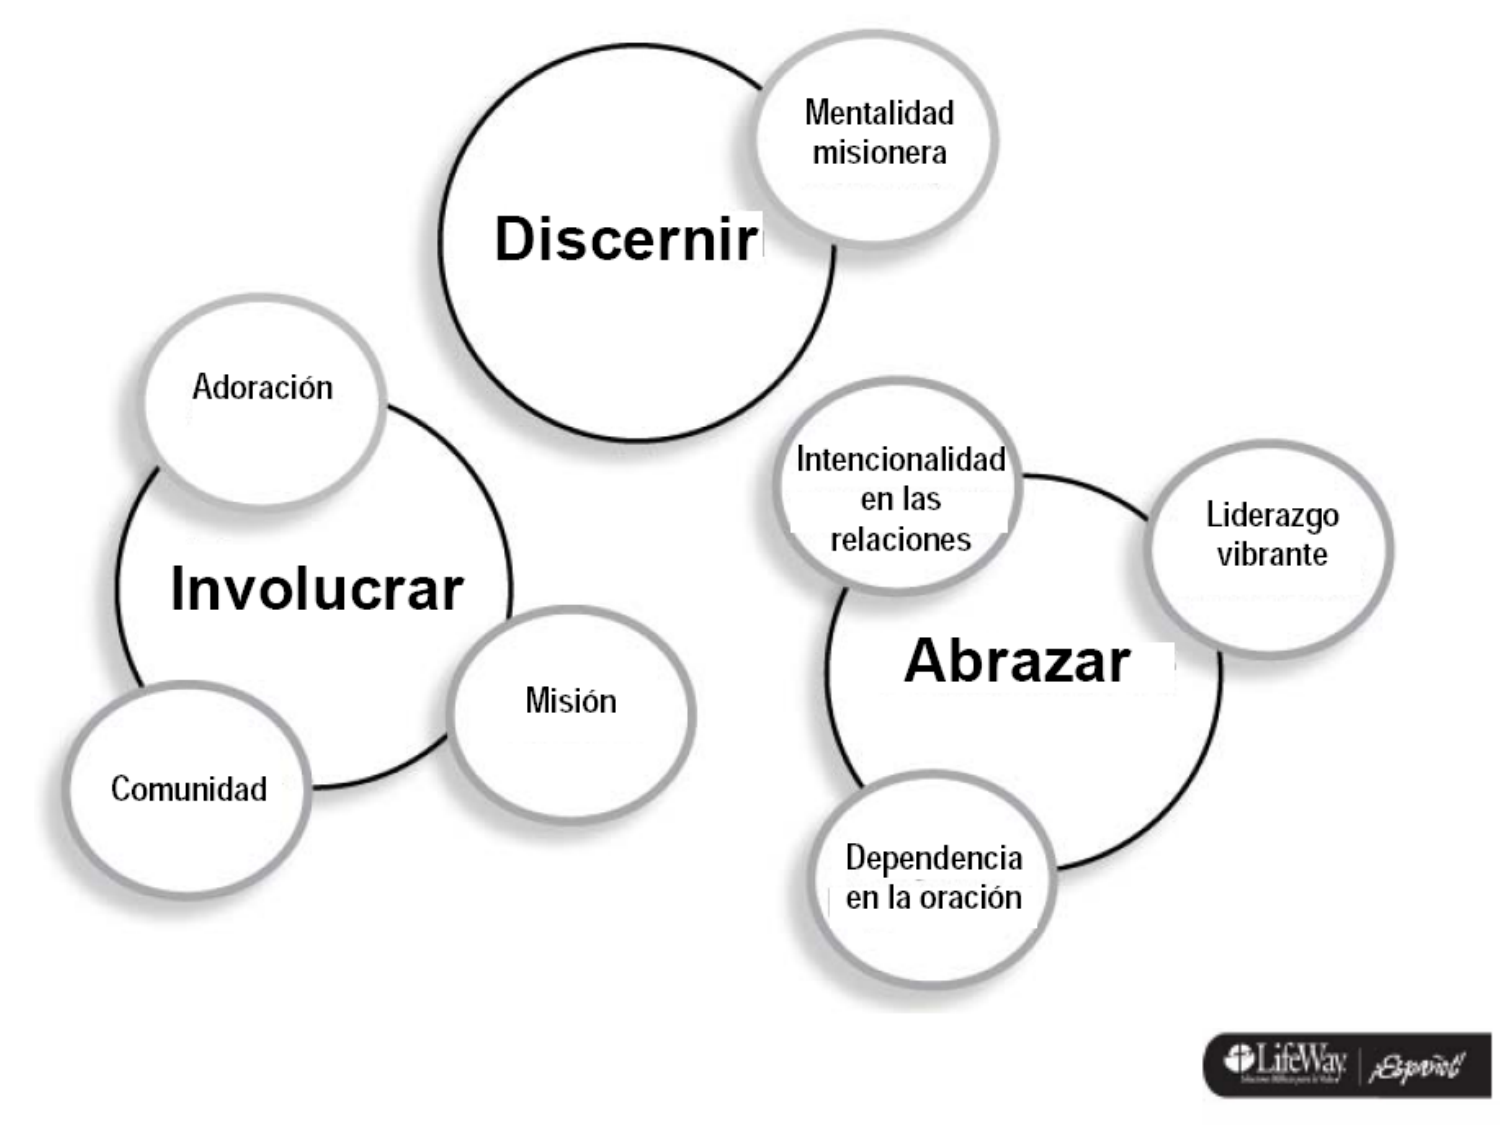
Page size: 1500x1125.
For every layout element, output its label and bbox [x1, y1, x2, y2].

picture [1196, 1027, 1500, 1125]
picture [34, 12, 1407, 1026]
